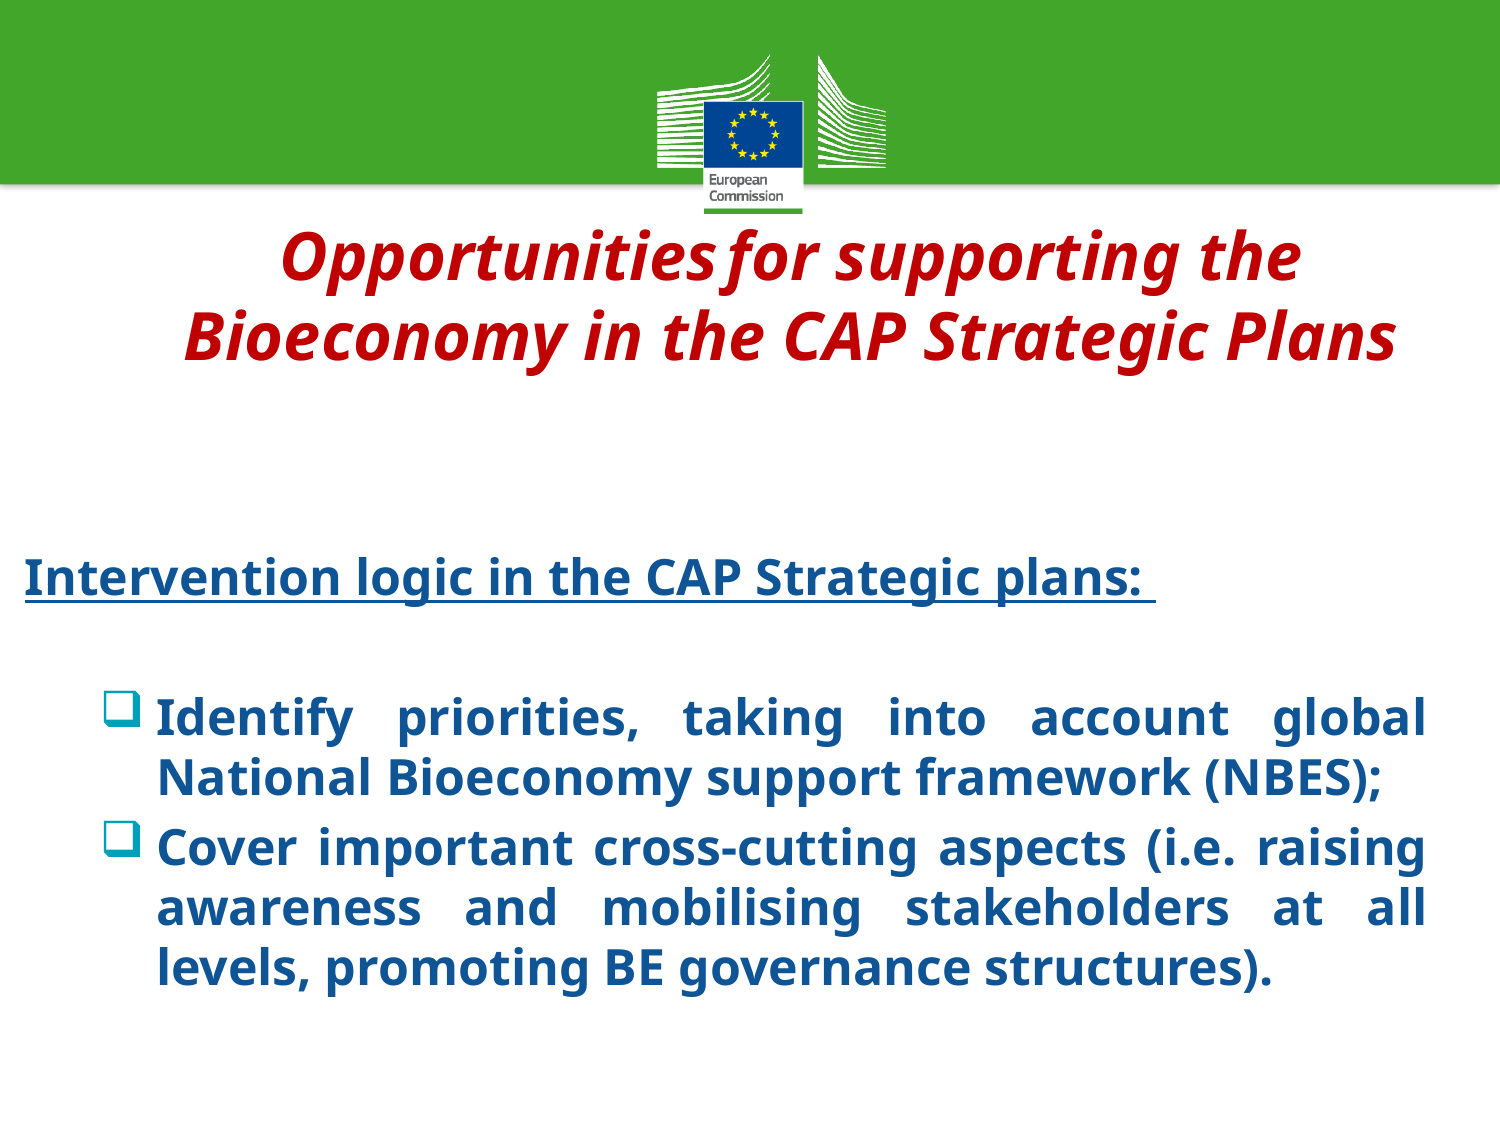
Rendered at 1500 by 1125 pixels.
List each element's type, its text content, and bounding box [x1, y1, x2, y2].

text_box Opportunities for supporting the Bioeconomy in the CAP Strategic Plans [3, 206, 1500, 382]
text_box Intervention logic in the CAP Strategic plans: Identify priorities, taking into account global National Bioeconomy support framework (NBES); Cover important cross-cutting aspects (i.e. raising awareness and mobilising stakeholders at all levels, promoting BE governance structures). [9, 382, 1444, 1125]
picture [620, 54, 886, 206]
